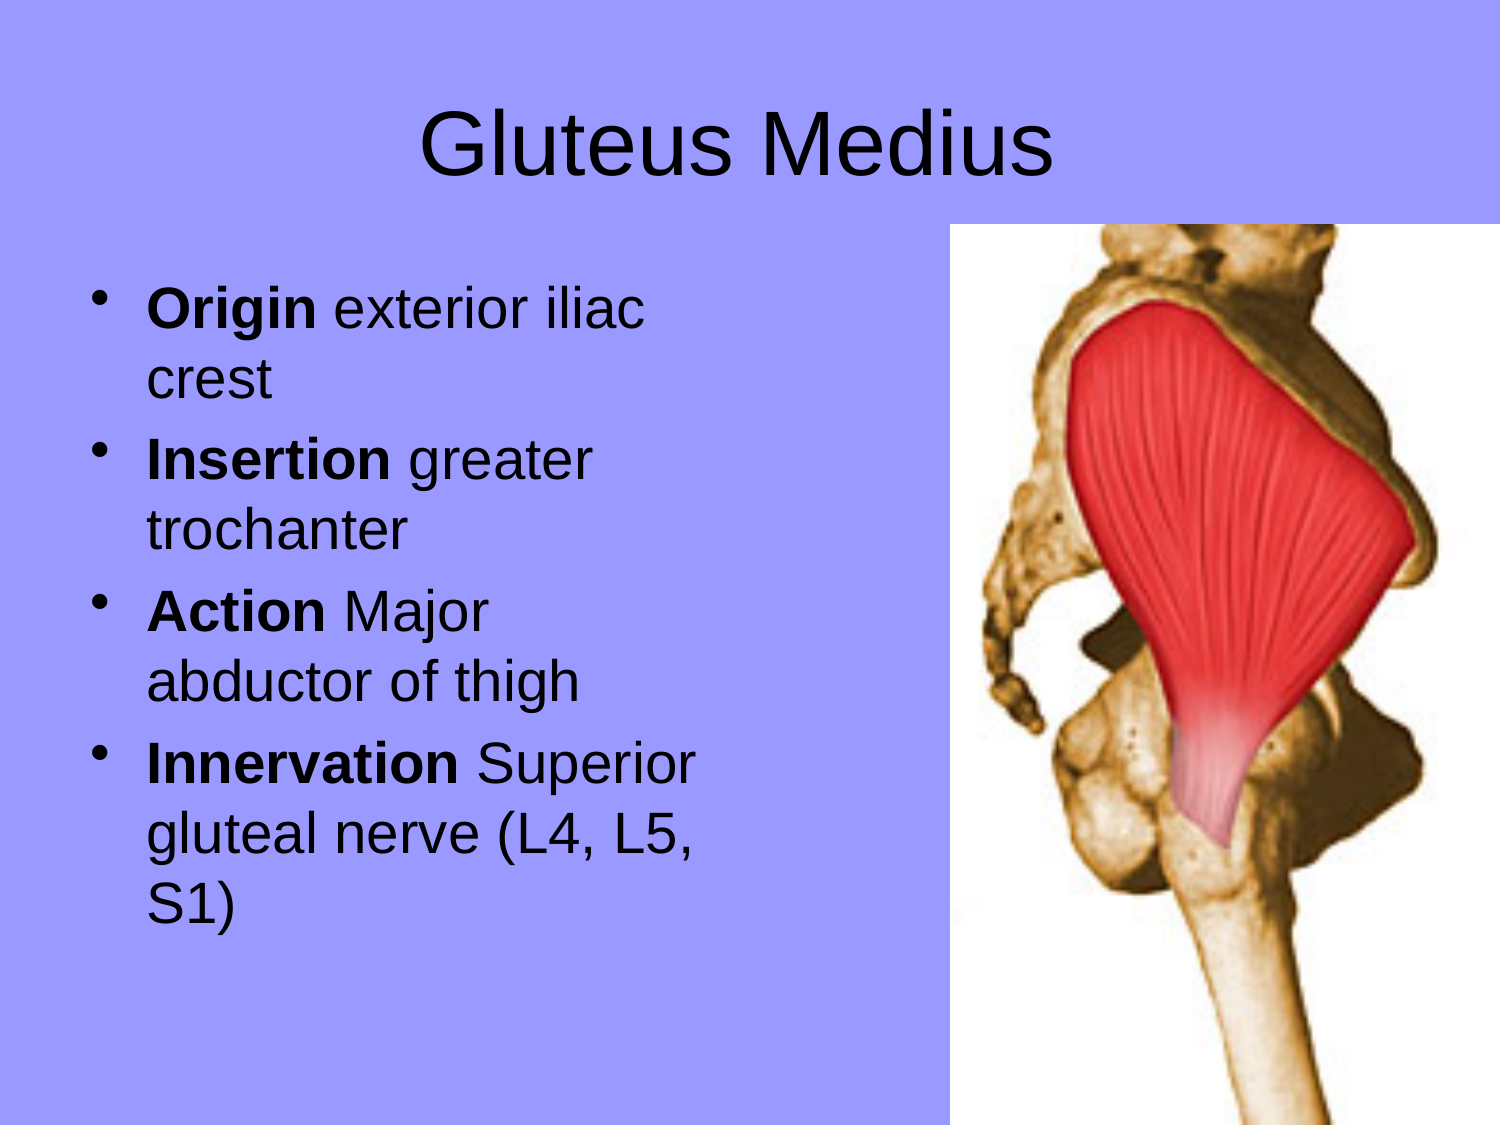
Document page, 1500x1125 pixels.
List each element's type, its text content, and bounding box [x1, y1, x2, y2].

list Origin exterior iliac crest Insertion greater trochanter Action Major abductor of thigh Innervation Superior gluteal nerve (L4, L5, S1) [75, 262, 738, 1005]
picture [950, 224, 1500, 1125]
title Gluteus Medius [75, 45, 1425, 233]
